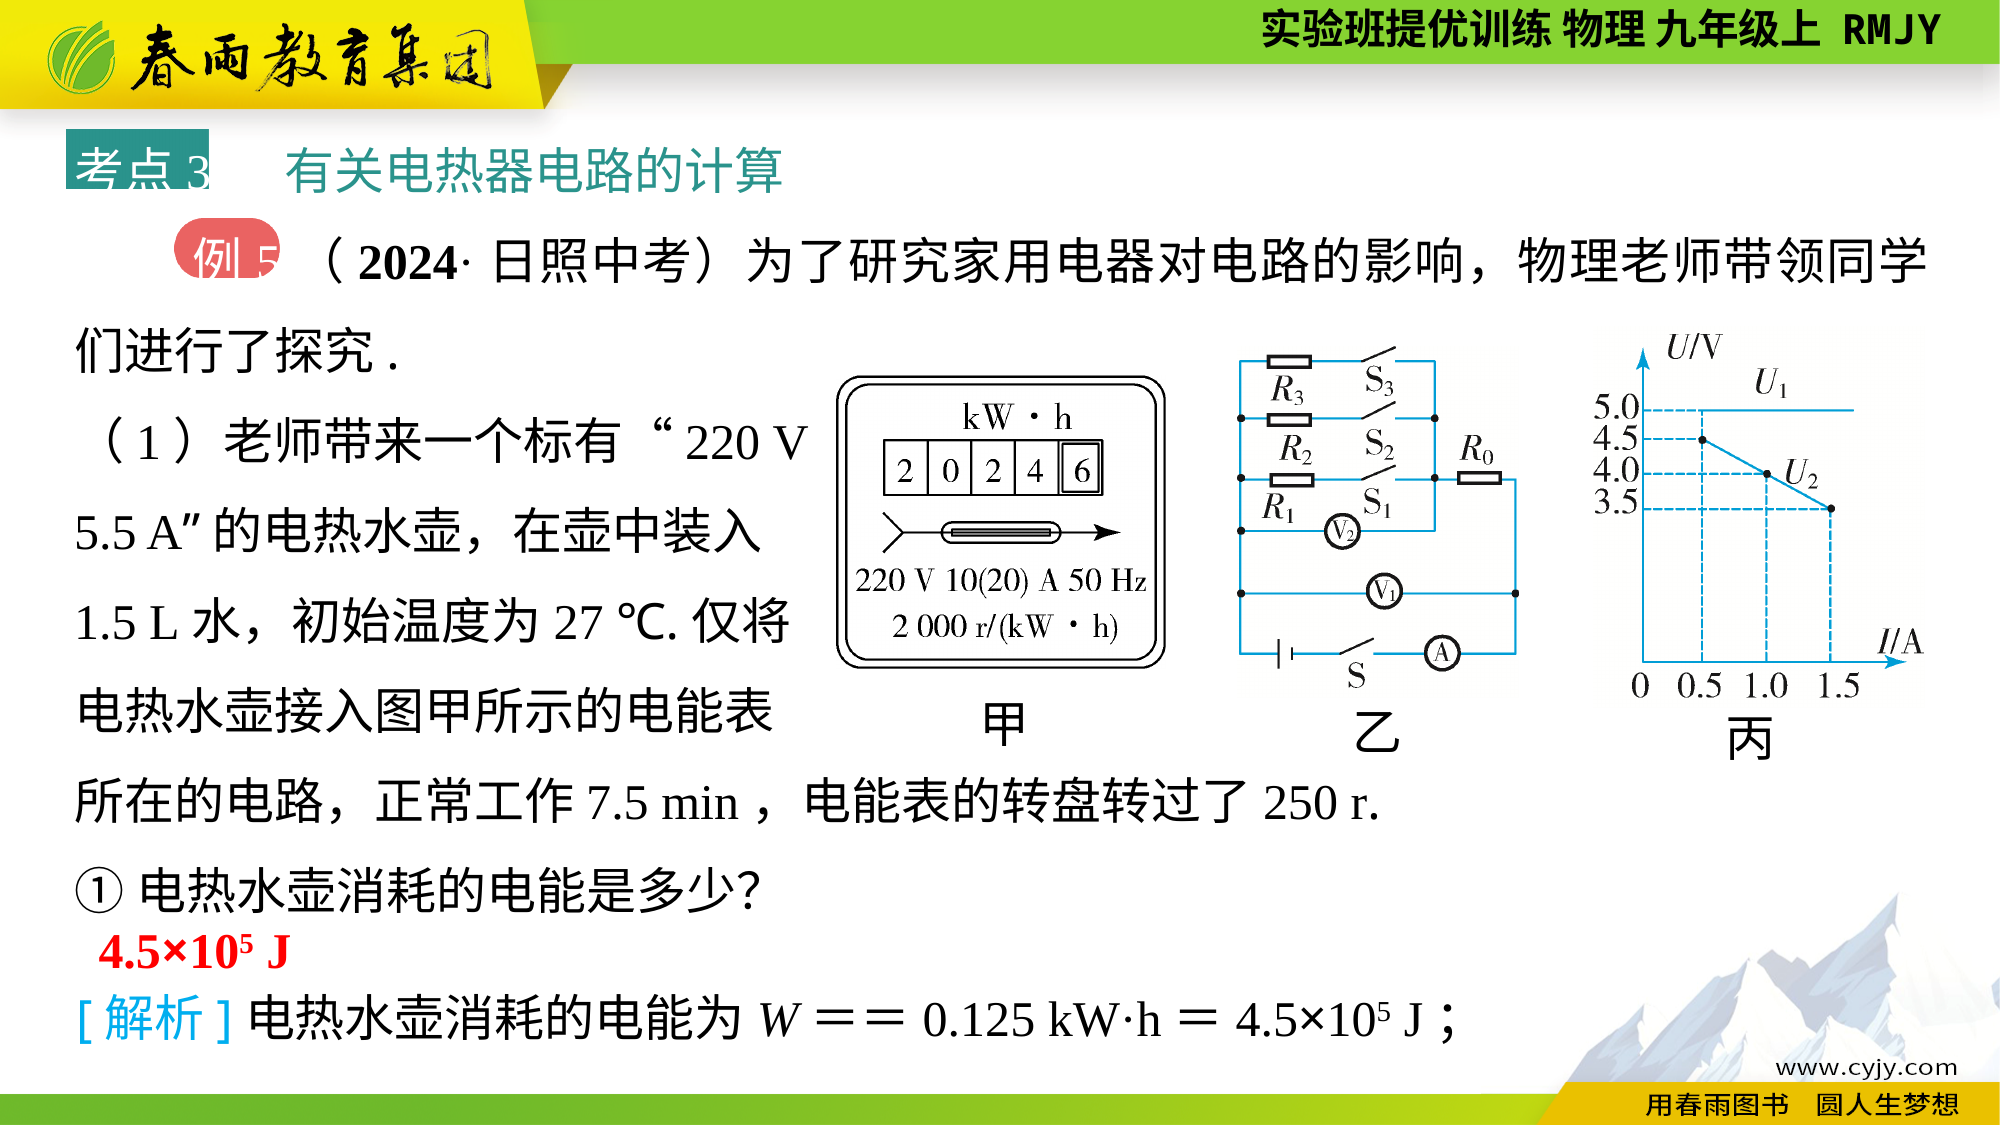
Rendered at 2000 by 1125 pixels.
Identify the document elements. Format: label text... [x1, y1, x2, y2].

text_box 丙 [1711, 716, 1791, 774]
list 考点3 有关电热器电路的计算 例5（2024·日照中考）为了研究家用电器对电路的影响，物理老师带领同学们进行了探究. （1）老师带来一个标有“220 V 5.5 A”的电热水壶，在壶中装入 1.5 L水，初始温度为27 ℃.仅将 电热水壶接入图甲所示的电能表 所在的电路，正常工作7.5 min，电能表的转盘转过了250 r. ①电热水壶消耗的电能是多少？ [59, 101, 1944, 935]
picture [0, 0, 2000, 1125]
text_box 甲 [964, 677, 1046, 761]
text_box 4.5×105 J [83, 910, 307, 986]
text_box 乙 [1338, 706, 1418, 768]
